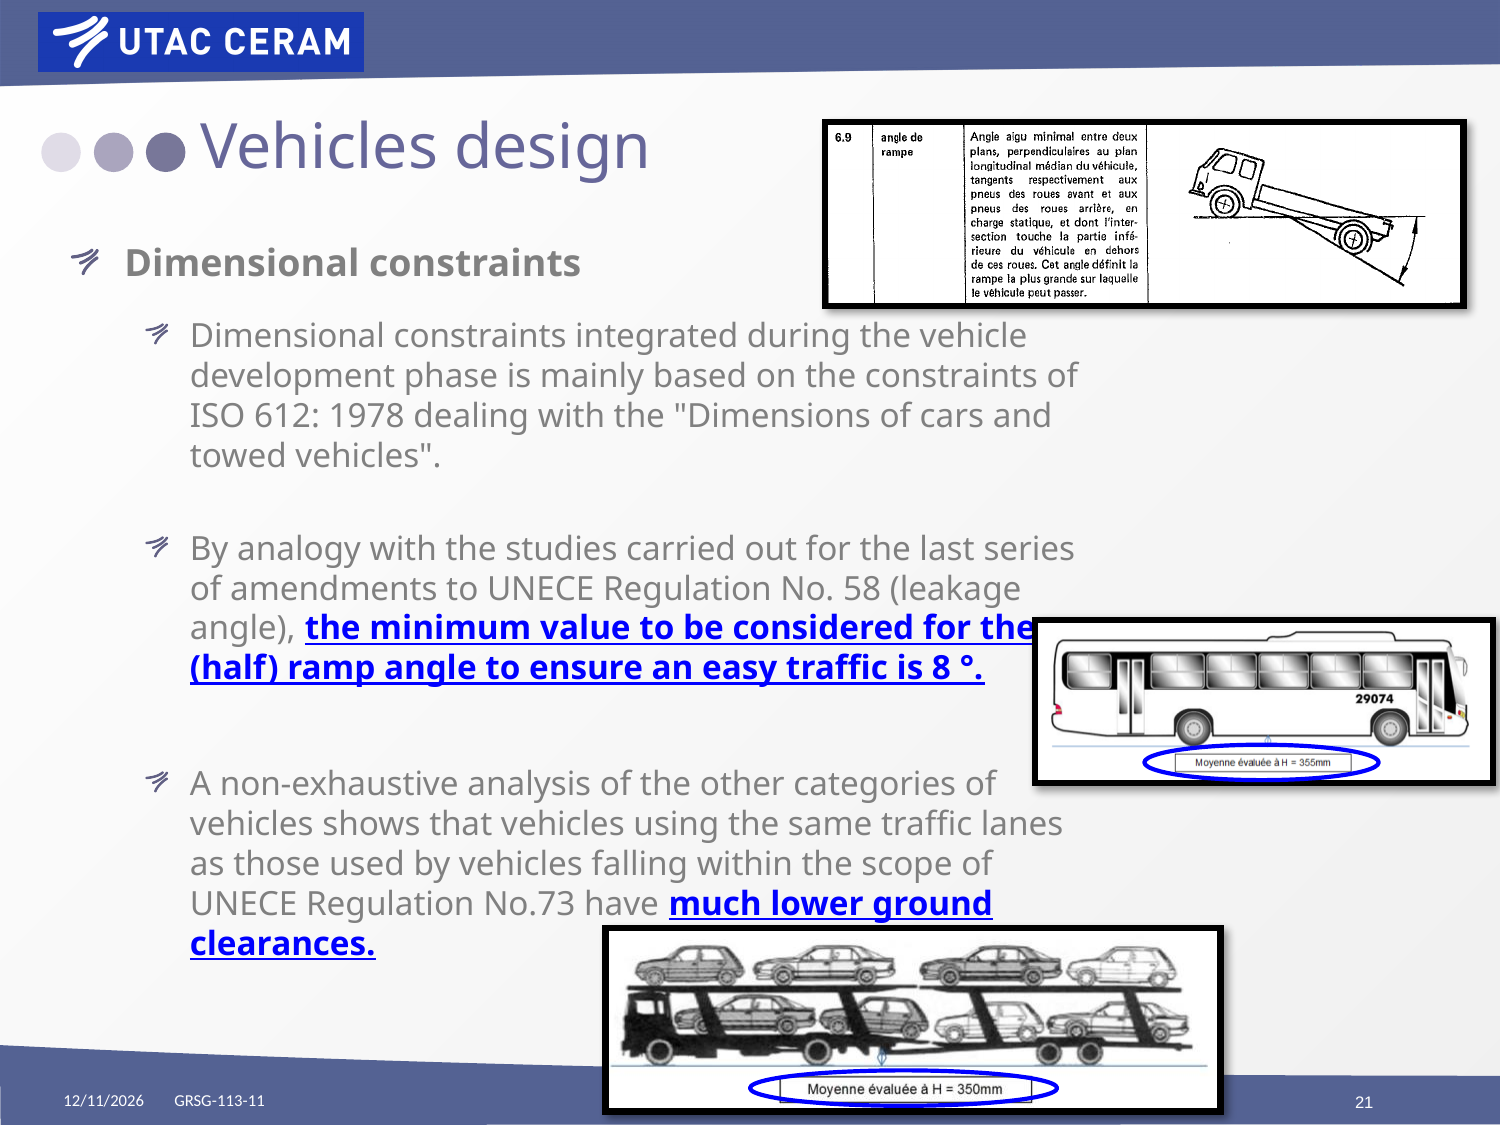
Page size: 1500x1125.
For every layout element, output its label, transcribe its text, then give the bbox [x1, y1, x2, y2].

picture [143, 535, 170, 559]
picture [143, 770, 170, 794]
picture [68, 247, 101, 277]
list Dimensional constraints Dimensional constraints integrated during the vehicle development phase is mainly based on the constraints of ISO 612: 1978 dealing with the "Dimensions of cars and towed vehicles". By analogy with the studies carried out for the last series of amendments to UNECE Regulation No. 58 (leakage angle), the minimum value to be considered for the (half) ramp angle to ensure an easy traffic is 8 °. A non-exhaustive analysis of the other categories of vehicles shows that vehicles using the same traffic lanes as those used by vehicles falling within the scope of UNECE Regulation No.73 have much lower ground clearances. [53, 231, 1117, 1035]
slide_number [0, 1069, 159, 1125]
picture [608, 931, 1218, 1109]
title Vehicles design [185, 90, 1446, 197]
picture [143, 322, 170, 346]
picture [828, 125, 1461, 303]
picture [0, 0, 1500, 87]
picture [1037, 622, 1491, 781]
footer GRSG-113-11 [159, 1069, 619, 1125]
